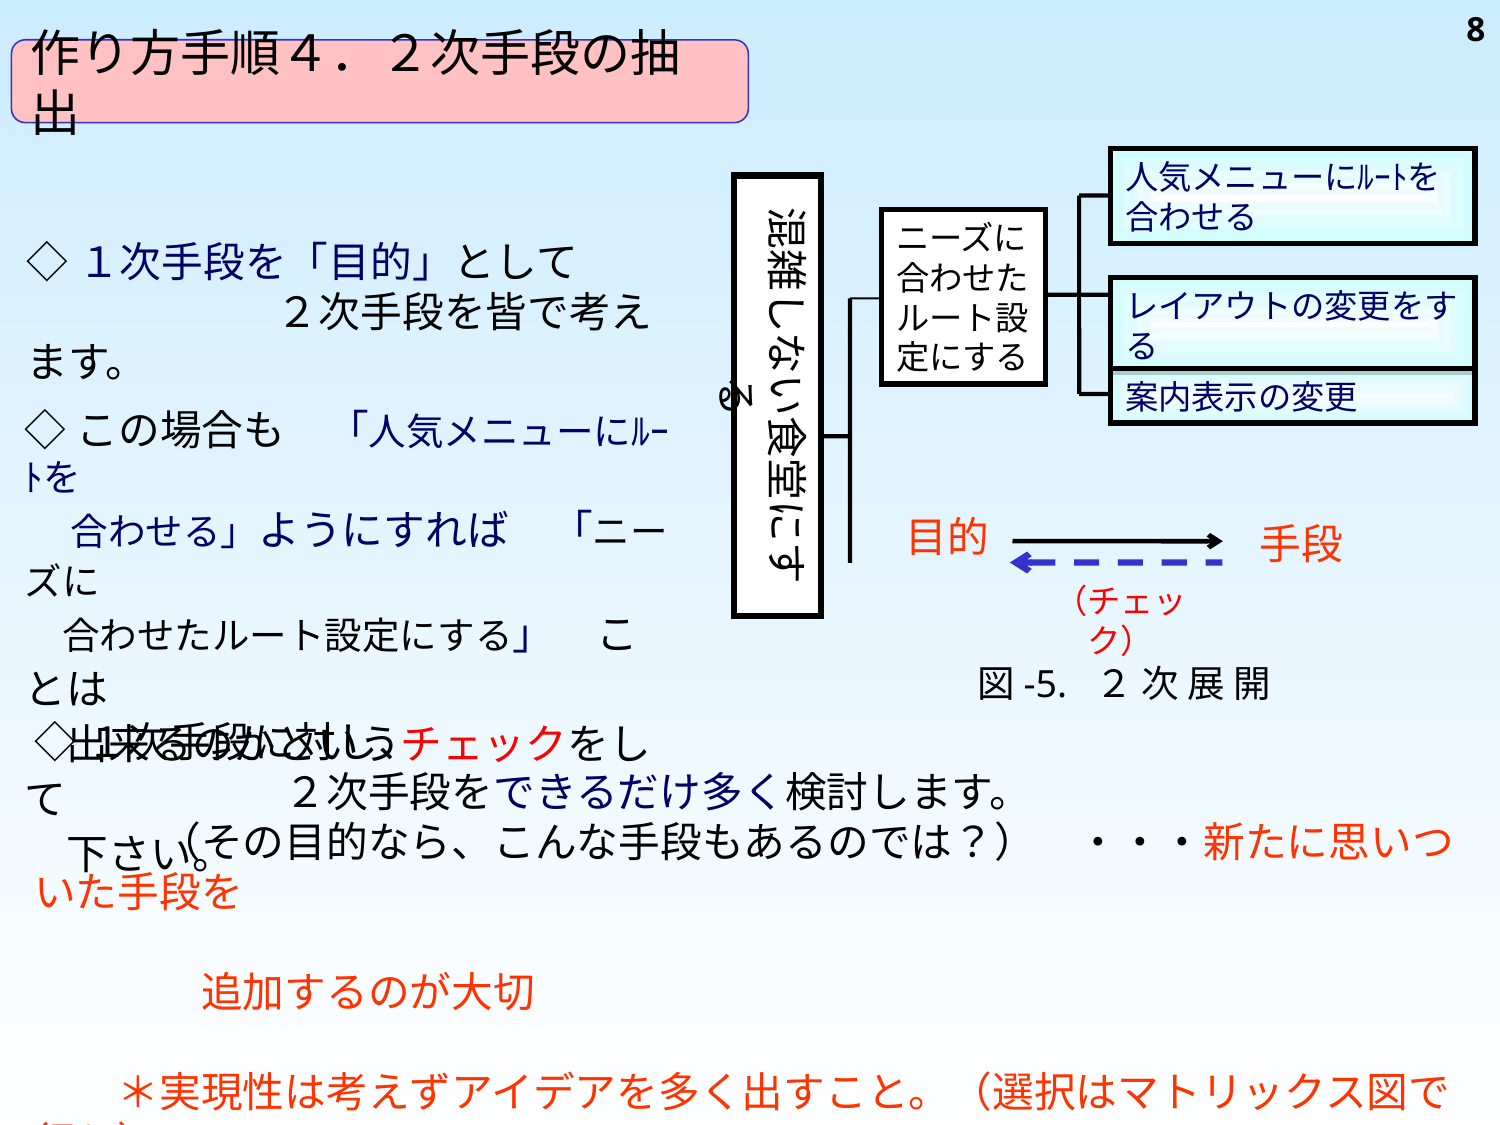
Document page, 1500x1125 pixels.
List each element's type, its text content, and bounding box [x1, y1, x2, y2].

text_box ◇１次手段に対し、 ２次手段をできるだけ多く検討します。 （その目的なら、こんな手段もあるのでは？） ・・・新たに思いついた手段を 追加するのが大切 ＊実現性は考えずアイデアを多く出すこと。（選択はマトリックス図で行う） [19, 708, 1475, 1125]
text_box 8 [1450, 0, 1500, 56]
text_box 混雑しない食堂にする [734, 175, 821, 617]
text_box ◇１次手段を「目的」として ２次手段を皆で考えます。 [11, 228, 695, 394]
text_box 目的 [871, 503, 1023, 569]
text_box ニーズに合わせたルート設定にする [881, 209, 1046, 384]
text_box 案内表示の変更 [1110, 368, 1475, 424]
text_box 手段 [1210, 510, 1392, 576]
text_box 作り方手順４．２次手段の抽出 [11, 39, 749, 123]
text_box 図-5. ２ 次 展 開 [937, 652, 1311, 708]
text_box ◇この場合も 「人気メニューにﾙｰﾄを 合わせる」ようにすれば 「ニーズに 合わせたルート設定にする」 ことは 出来るのかというチェックをして 下さい。 [10, 396, 691, 886]
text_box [1009, 562, 1228, 629]
text_box レイアウトの変更をする [1110, 277, 1475, 368]
text_box 人気メニューにﾙｰﾄを合わせる [1110, 148, 1475, 244]
